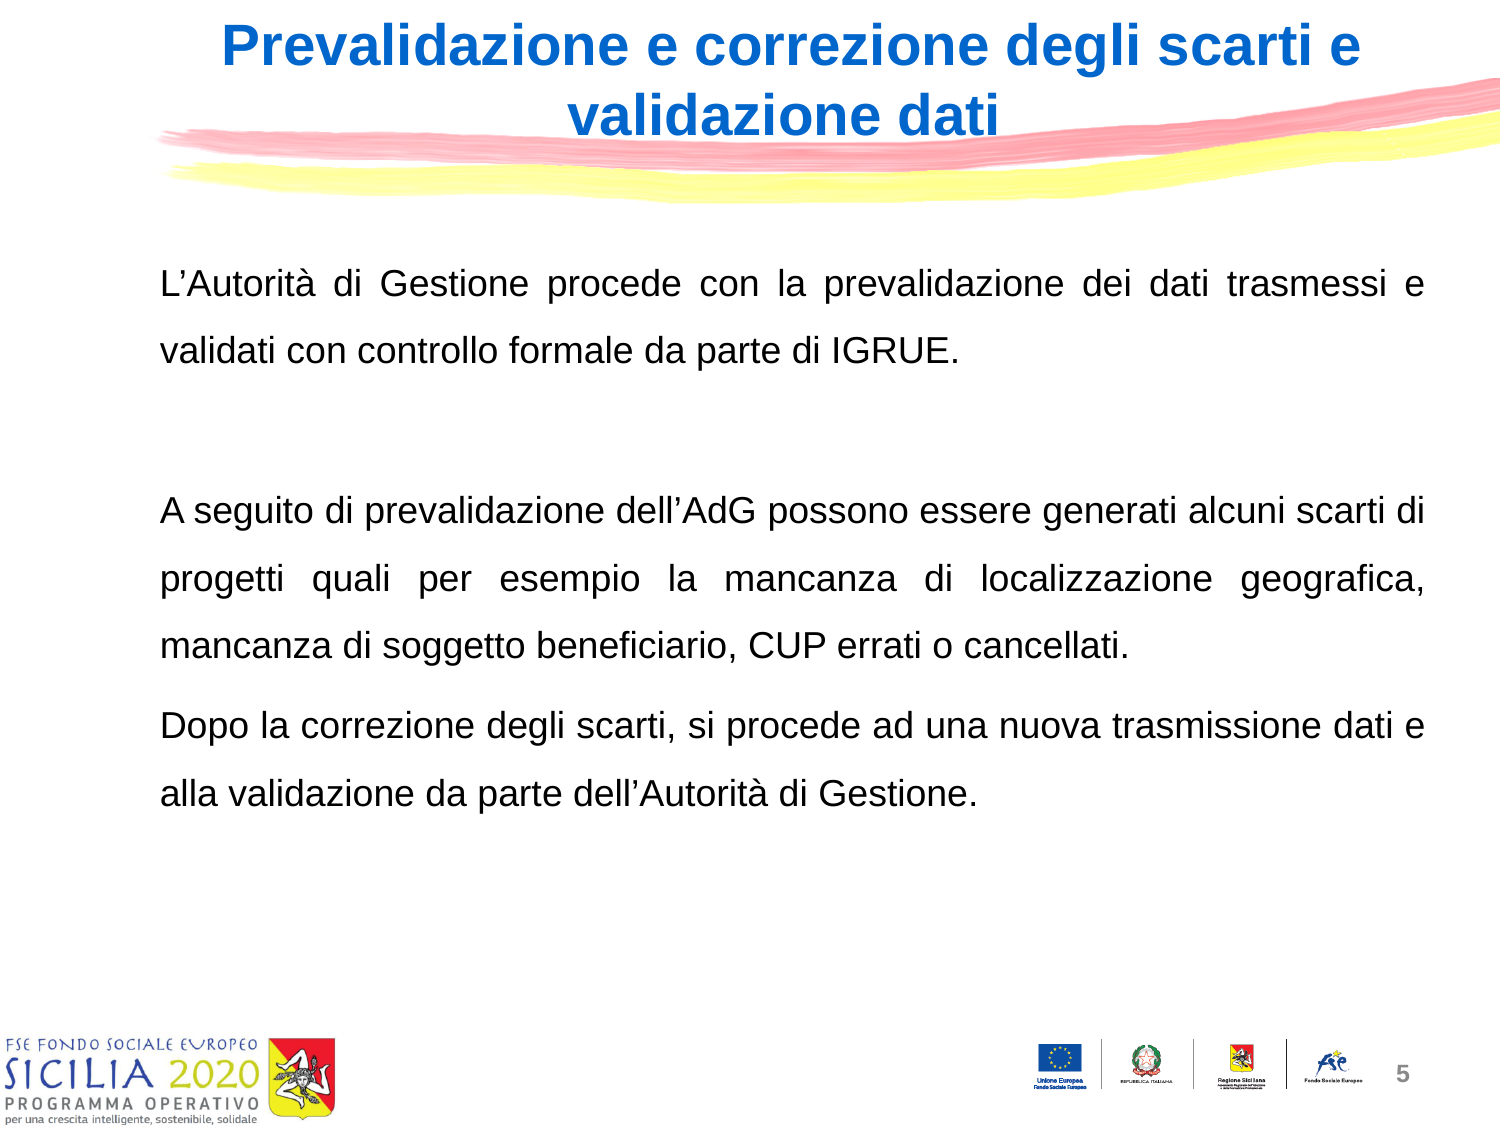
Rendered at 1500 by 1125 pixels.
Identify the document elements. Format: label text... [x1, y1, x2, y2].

picture [1009, 1034, 1377, 1107]
picture [0, 1031, 348, 1125]
text_box L’Autorità di Gestione procede con la prevalidazione dei dati trasmessi e validati con controllo formale da parte di IGRUE. A seguito di prevalidazione dell’AdG possono essere generati alcuni scarti di progetti quali per esempio la mancanza di localizzazione geografica, mancanza di soggetto beneficiario, CUP errati o cancellati. Dopo la correzione degli scarti, si procede ad una nuova trasmissione dati e alla validazione da parte dell’Autorità di Gestione. [138, 275, 1447, 981]
picture [100, 77, 1500, 209]
slide_number 5 [1382, 1042, 1425, 1103]
text_box Prevalidazione e correzione degli scarti e validazione dati [71, 0, 1500, 155]
